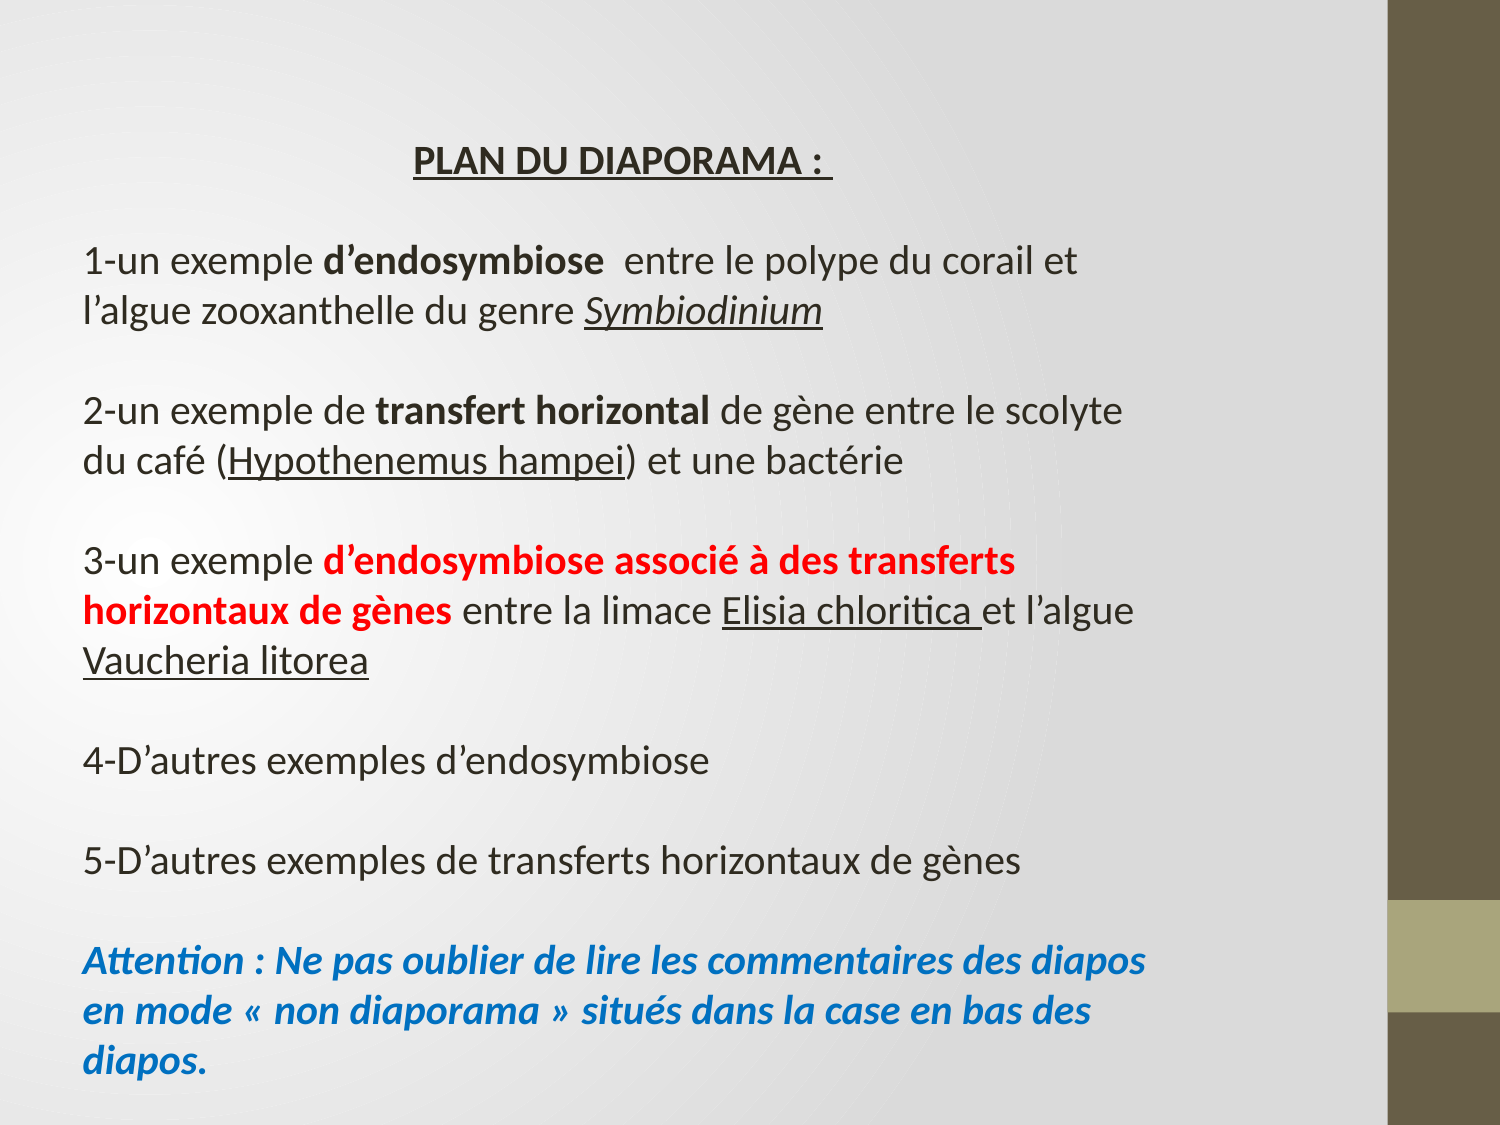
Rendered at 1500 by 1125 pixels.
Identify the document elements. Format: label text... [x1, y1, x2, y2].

text_box PLAN DU DIAPORAMA : 1-un exemple d’endosymbiose entre le polype du corail et l’algue zooxanthelle du genre Symbiodinium 2-un exemple de transfert horizontal de gène entre le scolyte du café (Hypothenemus hampei) et une bactérie 3-un exemple d’endosymbiose associé à des transferts horizontaux de gènes entre la limace Elisia chloritica et l’algue Vaucheria litorea 4-D’autres exemples d’endosymbiose 5-D’autres exemples de transferts horizontaux de gènes Attention : Ne pas oublier de lire les commentaires des diapos en mode « non diaporama » situés dans la case en bas des diapos. [67, 125, 1179, 1091]
